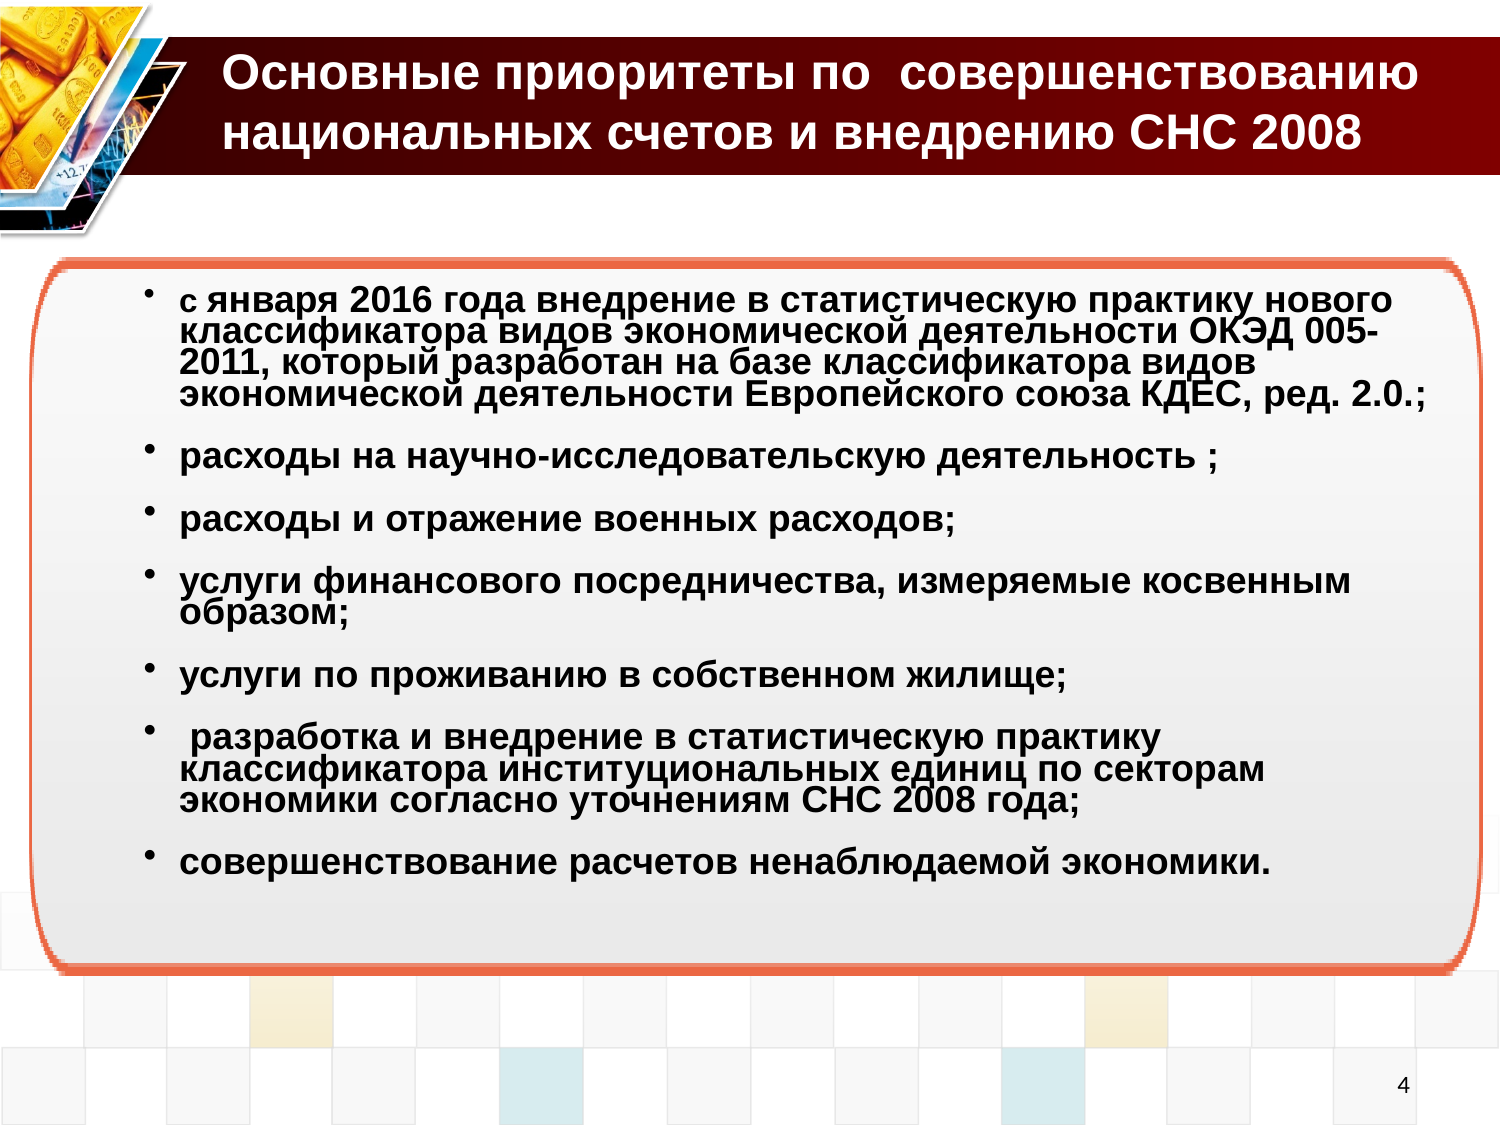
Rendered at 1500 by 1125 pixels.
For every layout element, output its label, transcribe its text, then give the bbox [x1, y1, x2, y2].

text_box с января 2016 года внедрение в статистическую практику нового классификатора видов экономической деятельности ОКЭД 005-2011, который разработан на базе классификатора видов экономической деятельности Европейского союза КДЕС, ред. 2.0.; расходы на научно-исследовательскую деятельность ; расходы и отражение военных расходов; услуги финансового посредничества, измеряемые косвенным образом; услуги по проживанию в собственном жилище; разработка и внедрение в статистическую практику классификатора институциональных единиц по секторам экономики согласно уточнениям СНС 2008 года; совершенствование расчетов ненаблюдаемой экономики. [128, 985, 1454, 1109]
title Основные приоритеты по совершенствованию национальных счетов и внедрению СНС 2008 [206, 37, 1500, 161]
picture [29, 257, 1483, 977]
picture [0, 0, 190, 243]
